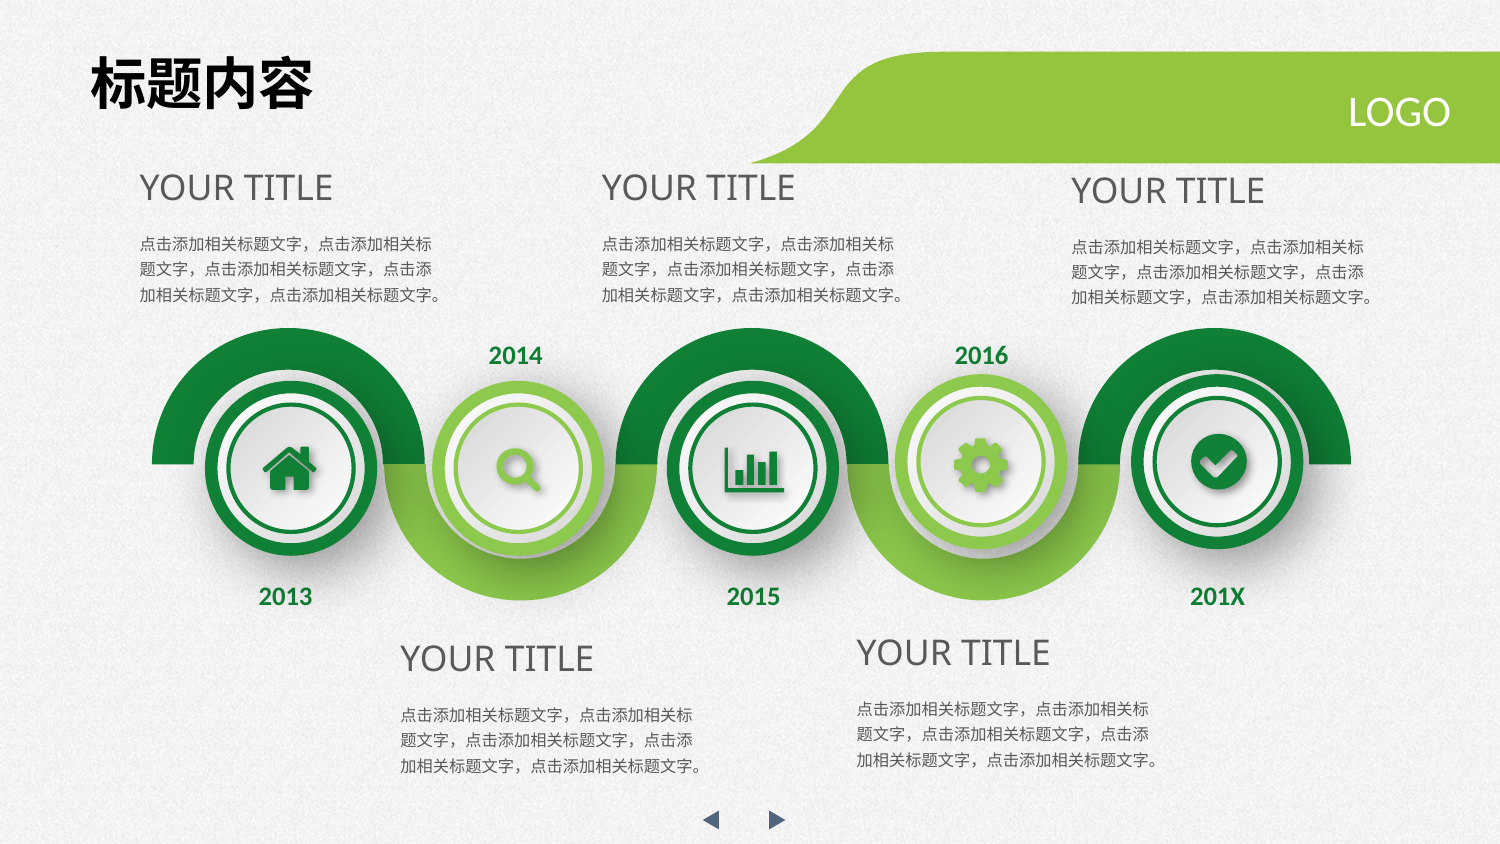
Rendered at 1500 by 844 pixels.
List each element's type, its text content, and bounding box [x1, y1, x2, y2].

text_box 点击添加相关标题文字，点击添加相关标题文字，点击添加相关标题文字，点击添加相关标题文字，点击添加相关标题文字。 [1060, 225, 1388, 313]
text_box YOUR TITLE [128, 159, 412, 214]
text_box YOUR TITLE [590, 159, 874, 214]
text_box YOUR TITLE [1060, 166, 1344, 216]
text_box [672, 386, 834, 550]
picture [0, 0, 1500, 844]
text_box YOUR TITLE [845, 624, 1129, 679]
text_box [149, 325, 341, 467]
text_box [438, 386, 599, 550]
text_box 点击添加相关标题文字，点击添加相关标题文字，点击添加相关标题文字，点击添加相关标题文字，点击添加相关标题文字。 [389, 693, 717, 781]
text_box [257, 337, 1246, 611]
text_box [210, 386, 372, 550]
text_box 点击添加相关标题文字，点击添加相关标题文字，点击添加相关标题文字，点击添加相关标题文字，点击添加相关标题文字。 [128, 222, 456, 310]
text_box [1137, 380, 1298, 544]
text_box 点击添加相关标题文字，点击添加相关标题文字，点击添加相关标题文字，点击添加相关标题文字，点击添加相关标题文字。 [845, 687, 1173, 776]
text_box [900, 380, 1062, 544]
text_box [747, 49, 1500, 166]
text_box YOUR TITLE [389, 630, 673, 685]
text_box LOGO [1333, 75, 1466, 143]
text_box [1162, 325, 1354, 465]
text_box 标题内容 [75, 41, 331, 124]
text_box [700, 325, 804, 336]
text_box 点击添加相关标题文字，点击添加相关标题文字，点击添加相关标题文字，点击添加相关标题文字，点击添加相关标题文字。 [590, 222, 918, 310]
